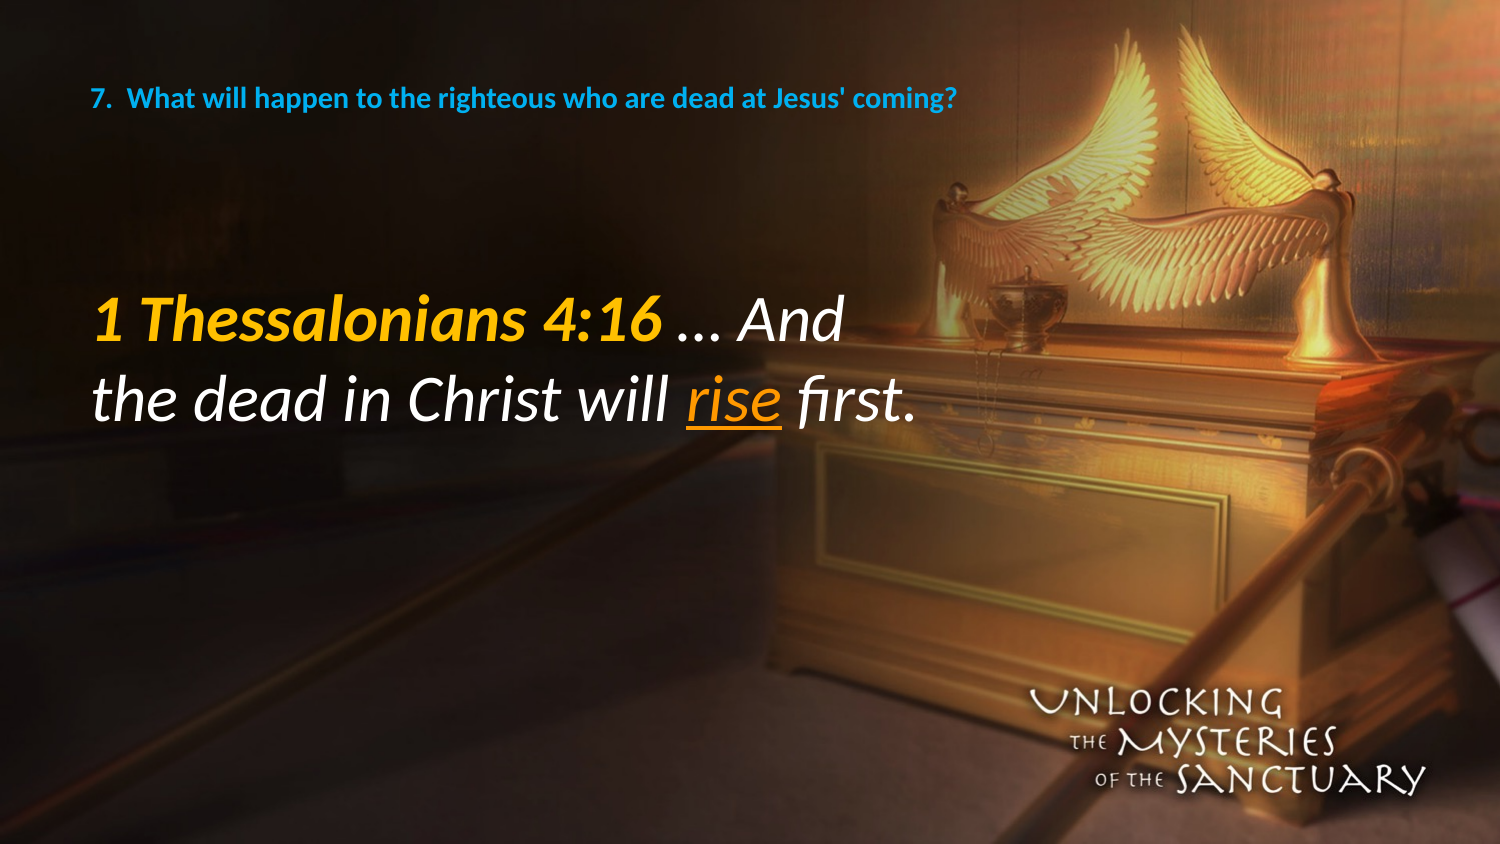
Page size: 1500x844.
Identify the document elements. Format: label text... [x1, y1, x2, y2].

list 1 Thessalonians 4:16 … And the dead in Christ will rise first. [75, 267, 952, 754]
title 7. What will happen to the righteous who are dead at Jesus' coming? [75, 33, 1425, 175]
picture [0, 0, 1500, 844]
